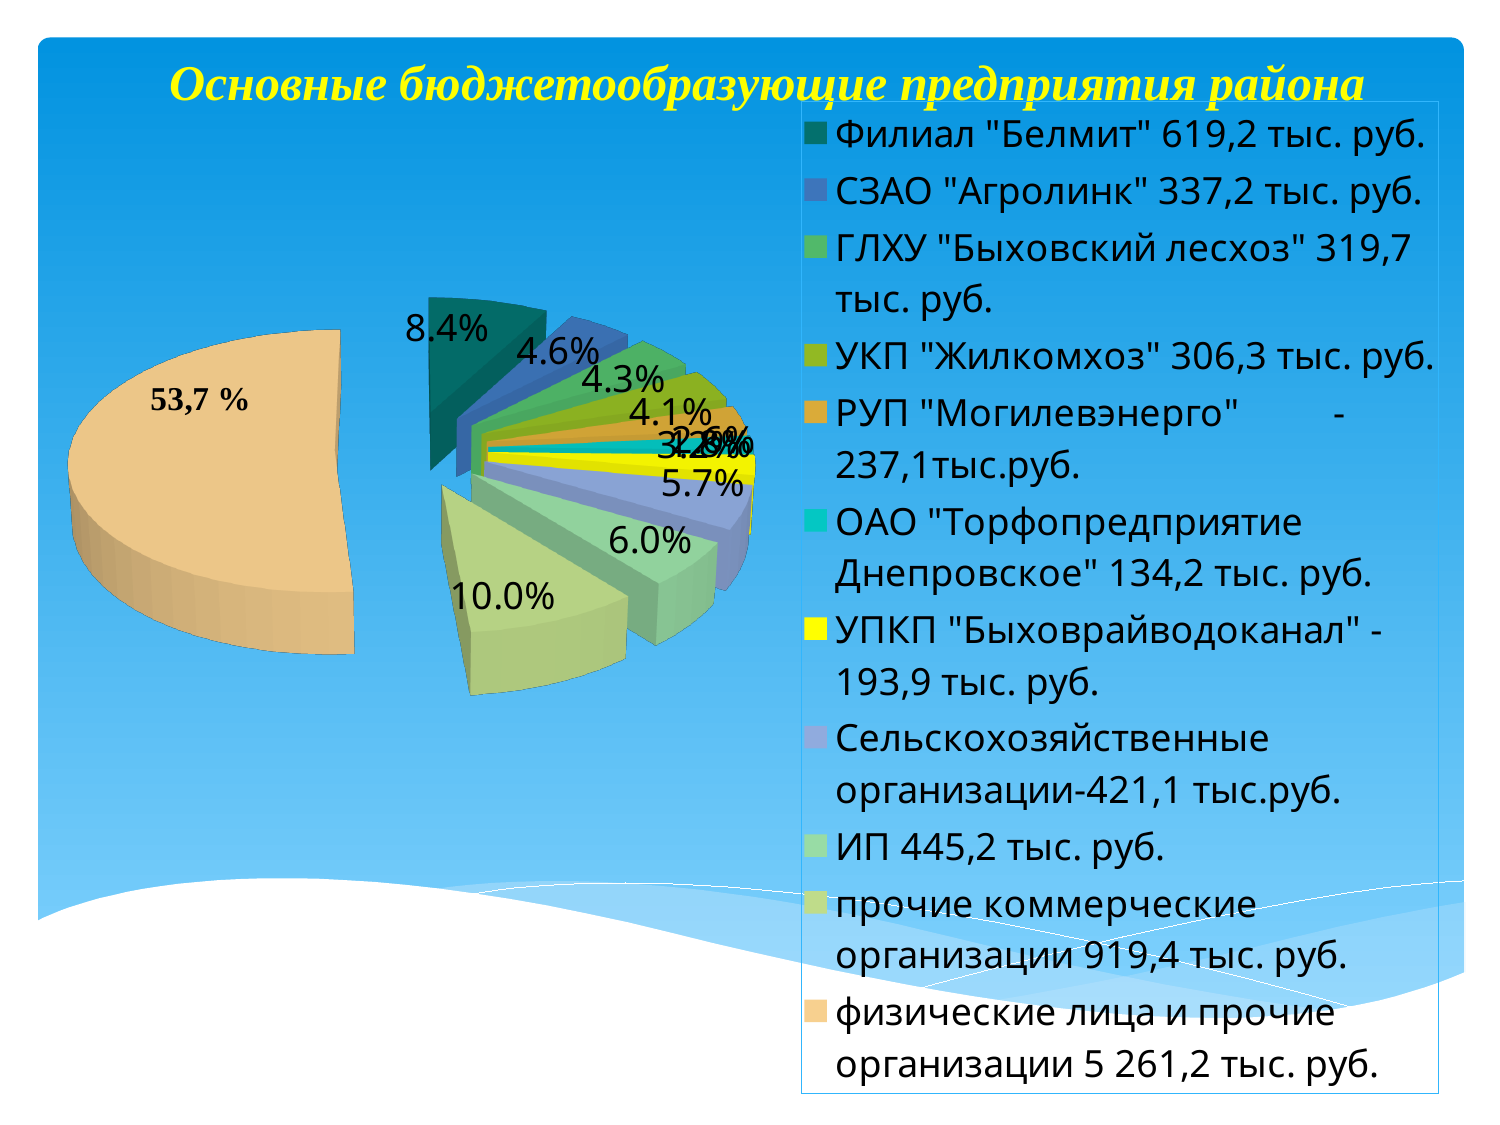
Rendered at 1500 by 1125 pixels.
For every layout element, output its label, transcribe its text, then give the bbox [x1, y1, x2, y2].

title Основные бюджетообразующие предприятия района [88, 30, 1447, 99]
chart [29, 101, 1459, 1095]
